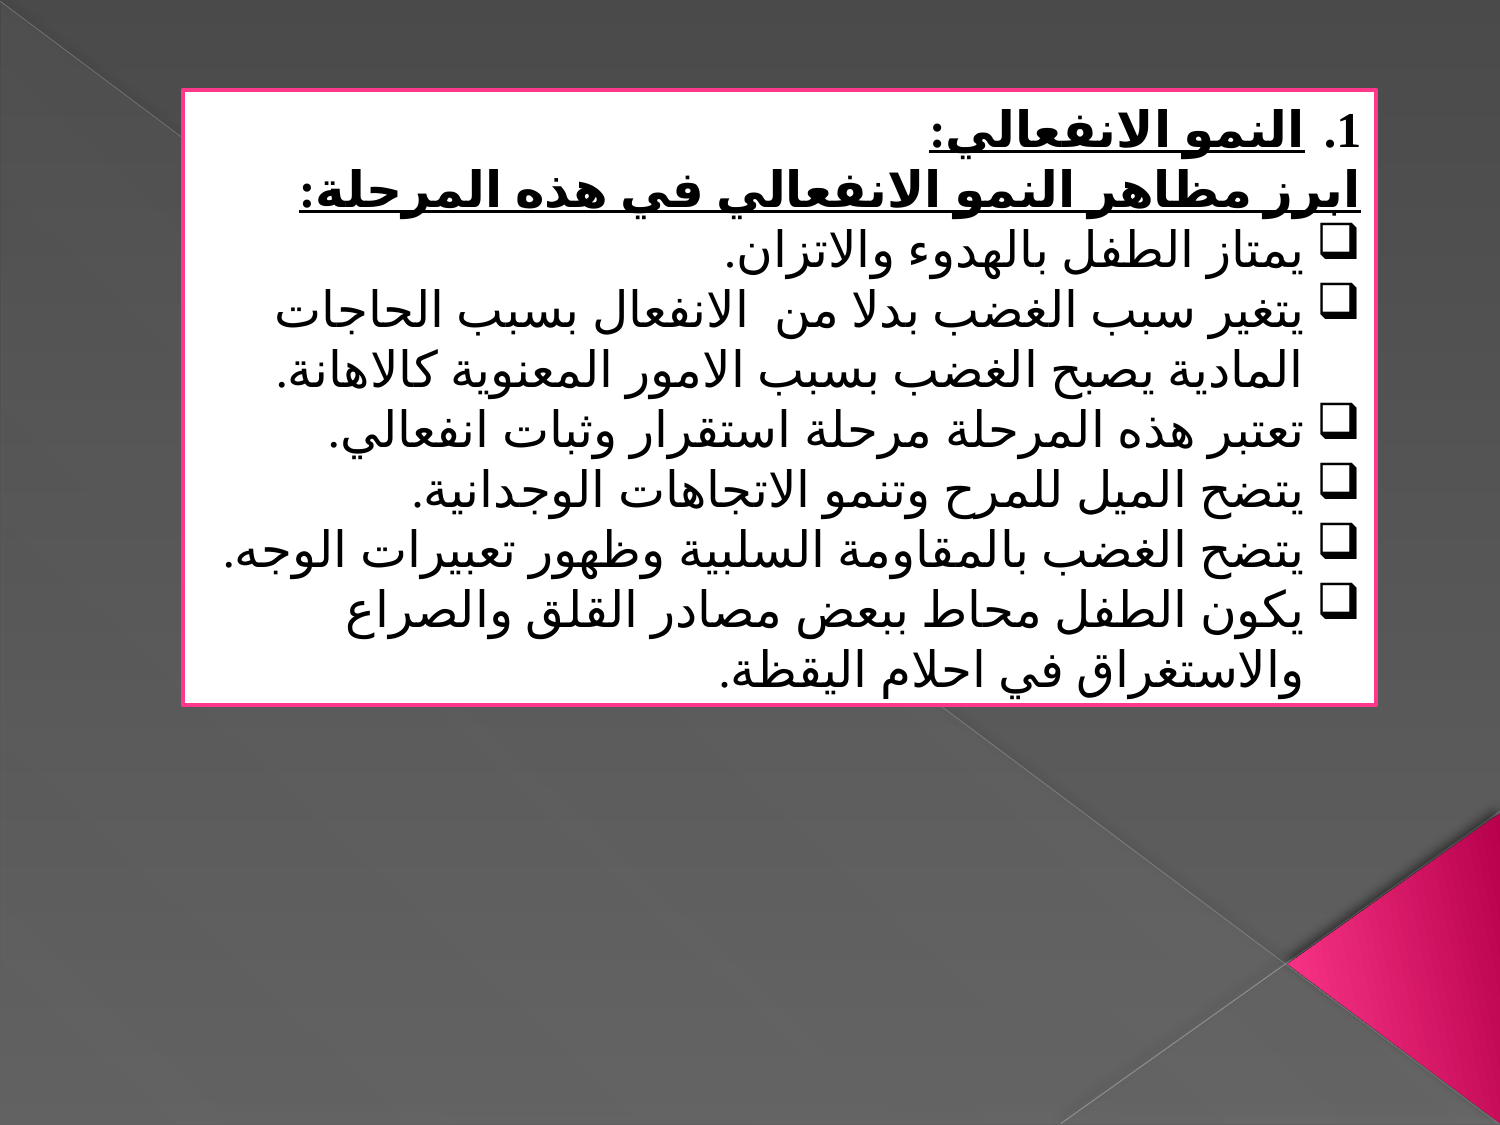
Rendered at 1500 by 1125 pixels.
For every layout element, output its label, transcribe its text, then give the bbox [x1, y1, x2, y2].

text_box النمو الانفعالي: ابرز مظاهر النمو الانفعالي في هذه المرحلة: يمتاز الطفل بالهدوء والاتزان. يتغير سبب الغضب بدلا من الانفعال بسبب الحاجات المادية يصبح الغضب بسبب الامور المعنوية كالاهانة. تعتبر هذه المرحلة مرحلة استقرار وثبات انفعالي. يتضح الميل للمرح وتنمو الاتجاهات الوجدانية. يتضح الغضب بالمقاومة السلبية وظهور تعبيرات الوجه. يكون الطفل محاط ببعض مصادر القلق والصراع والاستغراق في احلام اليقظة. [181, 88, 1378, 707]
